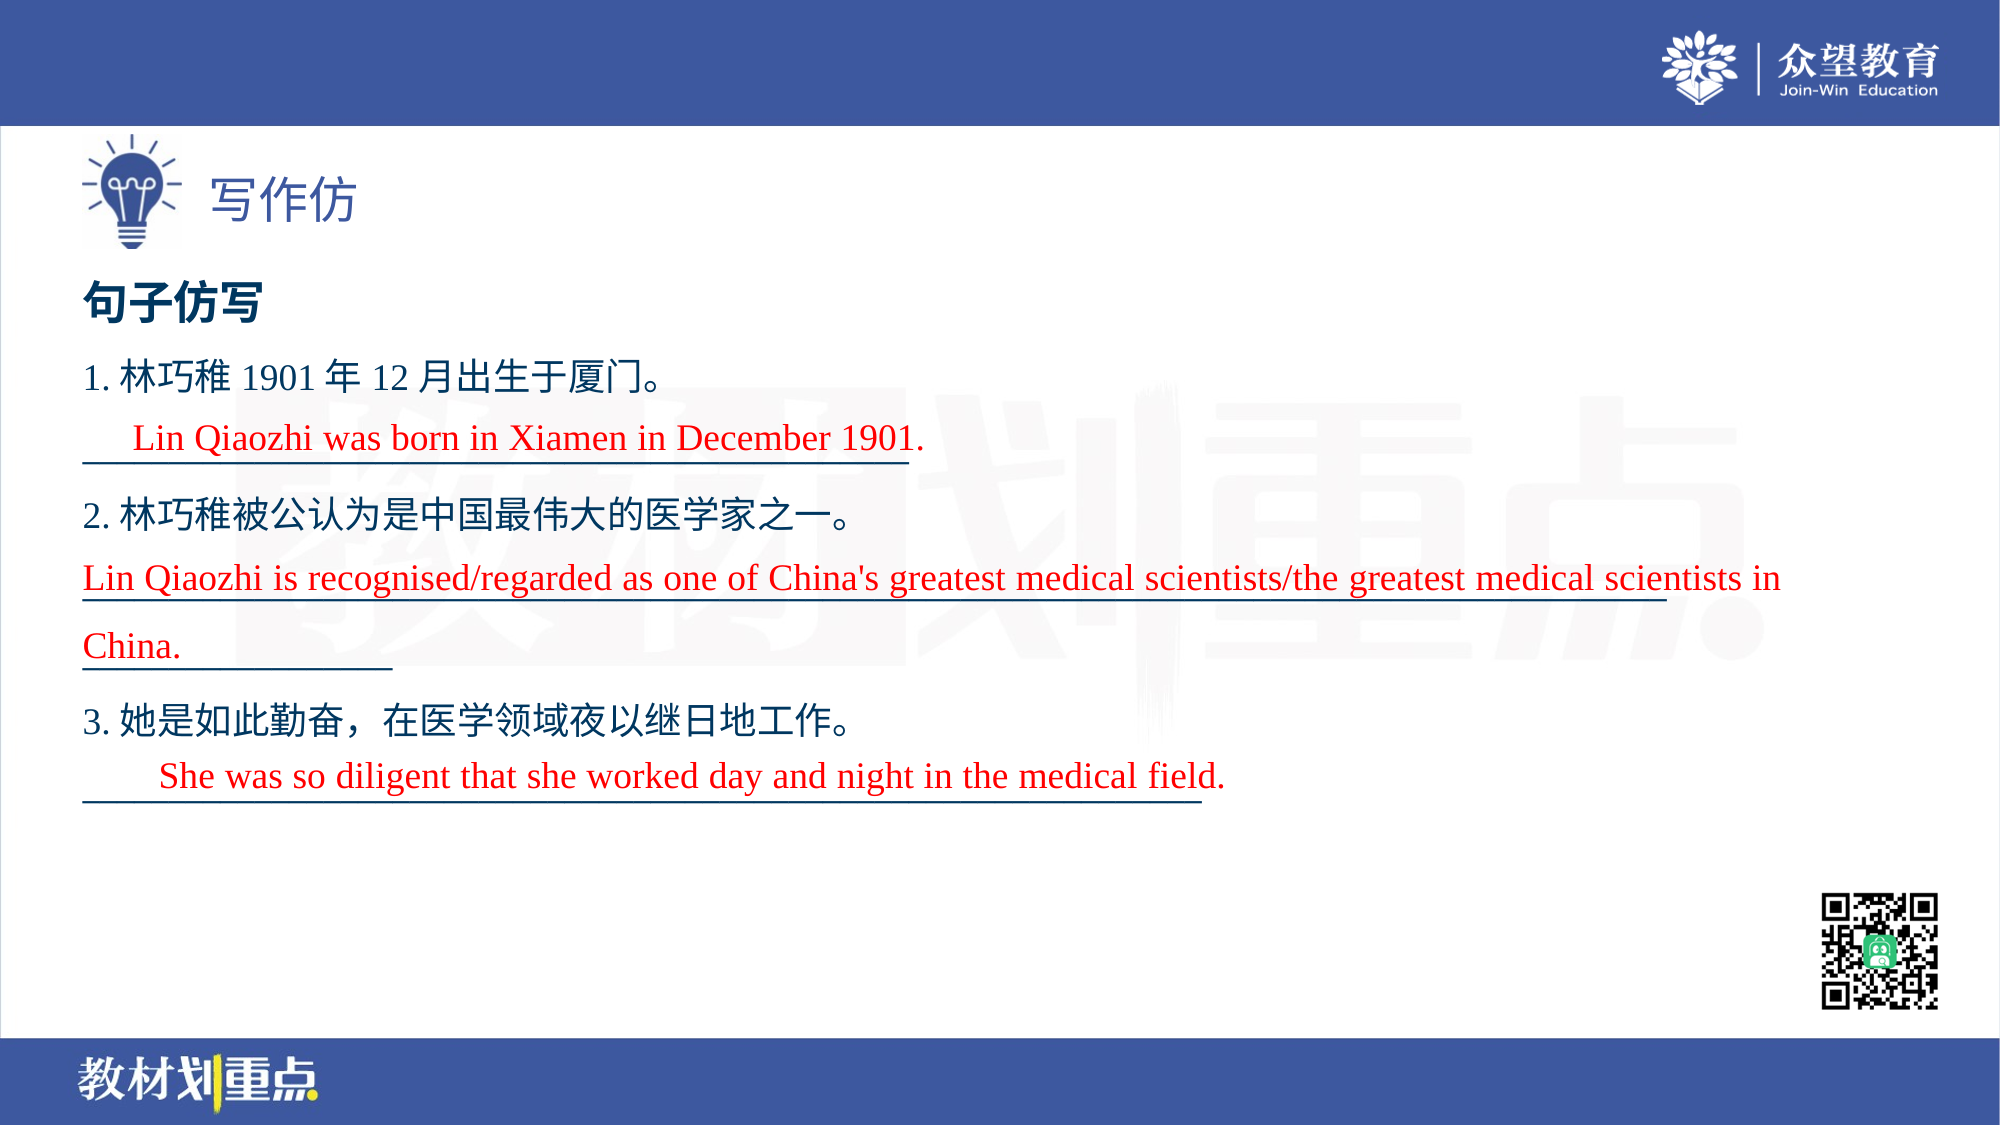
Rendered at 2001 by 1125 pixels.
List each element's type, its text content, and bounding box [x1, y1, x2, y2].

text_box 句子仿写 [82, 247, 1817, 329]
text_box She was so diligent that she worked day and night in the medical field. [87, 731, 1298, 789]
picture [0, 0, 2000, 1125]
text_box Lin Qiaozhi was born in Xiamen in December 1901. [83, 393, 975, 451]
text_box 1.林巧稚1901年12月出生于厦门。 ________________________________________________ 2.林巧稚被公认为是中国最伟大的医学家之一。 ____________________________________________________________________________________________ __________________ 3.她是如此勤奋，在医学领域夜以继日地工作。 _________________________________________________________________ [82, 658, 1817, 800]
text_box 1.林巧稚1901年12月出生于厦门。 ________________________________________________ 2.林巧稚被公认为是中国最伟大的医学家之一。 ____________________________________________________________________________________________ __________________ 3.她是如此勤奋，在医学领域夜以继日地工作。 _________________________________________________________________ [82, 329, 1817, 530]
text_box Lin Qiaozhi is recognised/regarded as one of China's greatest medical scientists/the greatest medical scientists in China. [82, 530, 1817, 658]
